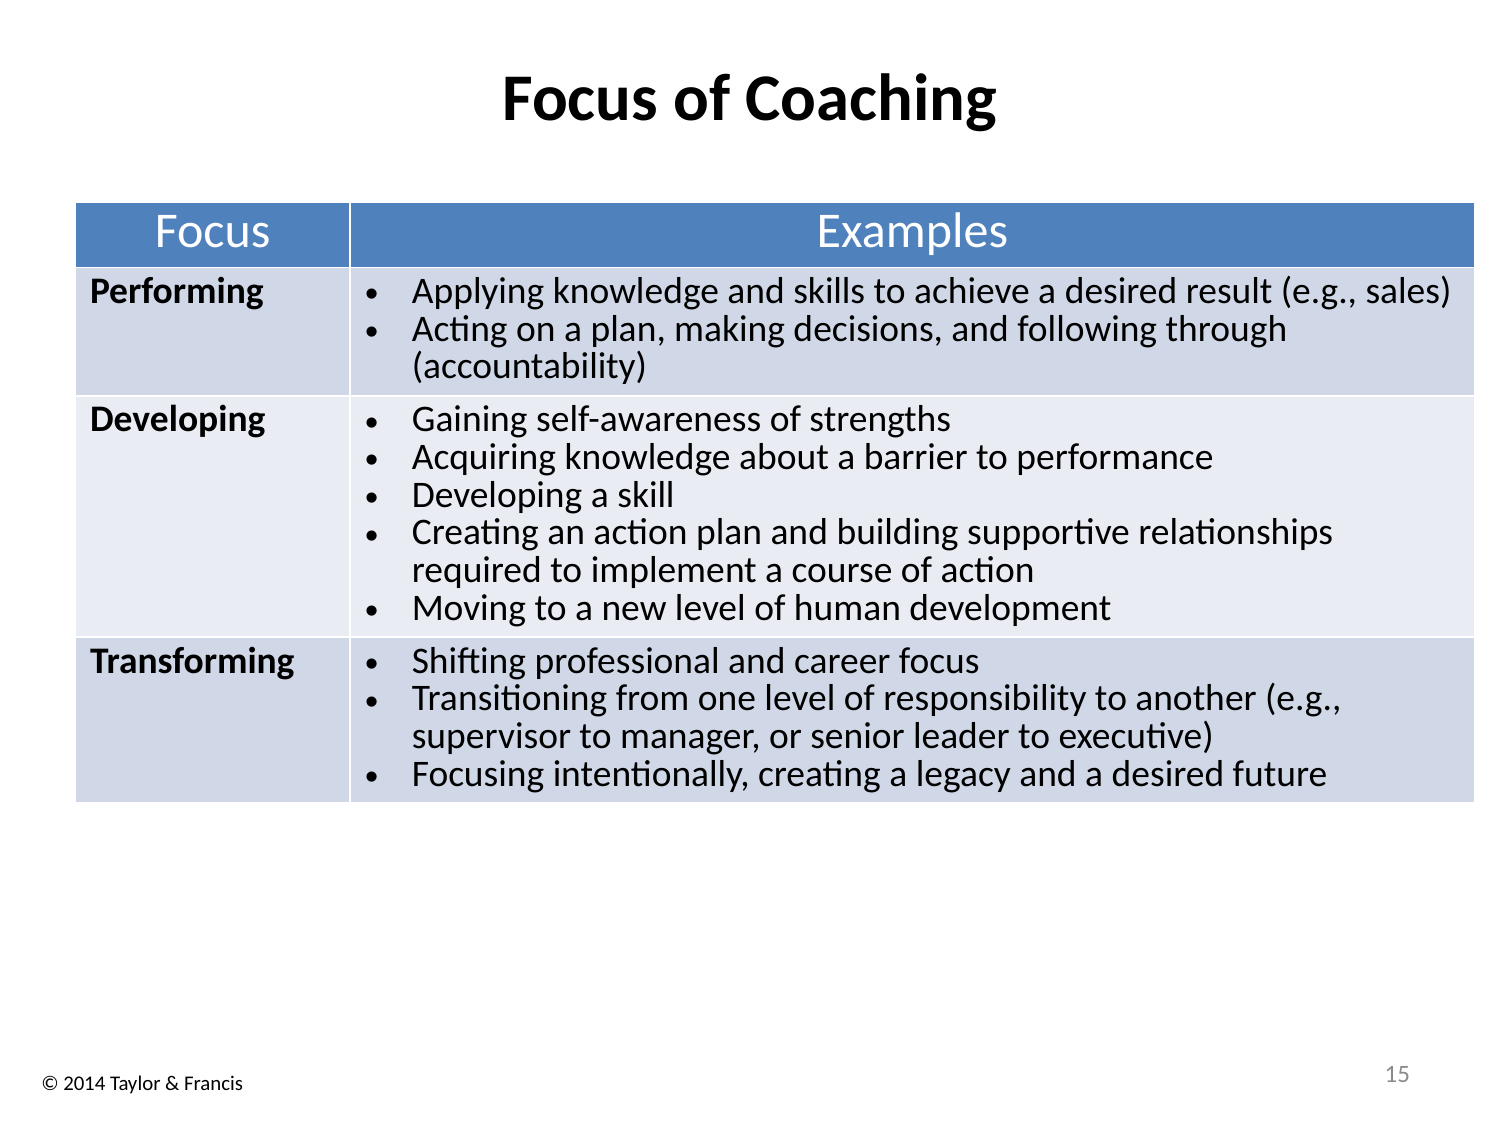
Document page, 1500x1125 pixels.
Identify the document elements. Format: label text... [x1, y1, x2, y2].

slide_number 15 [1074, 1042, 1425, 1103]
table_header Examples [351, 203, 1474, 267]
title Focus of Coaching [75, 0, 1425, 202]
text_box © 2014 Taylor & Francis [26, 1062, 262, 1102]
table_cell Gaining self-awareness of strengths Acquiring knowledge about a barrier to performance Developing a skill Creating an action plan and building supportive relationships required to implement a course of action Moving to a new level of human development [351, 397, 1474, 636]
table_cell Transforming [76, 638, 349, 802]
table_cell Developing [76, 397, 349, 636]
table_header Focus [76, 203, 349, 267]
table_cell Applying knowledge and skills to achieve a desired result (e.g., sales) Acting on a plan, making decisions, and following through (accountability) [351, 268, 1474, 395]
table_cell Shifting professional and career focus Transitioning from one level of responsibility to another (e.g., supervisor to manager, or senior leader to executive) Focusing intentionally, creating a legacy and a desired future [351, 638, 1474, 802]
table_cell Performing [76, 268, 349, 395]
